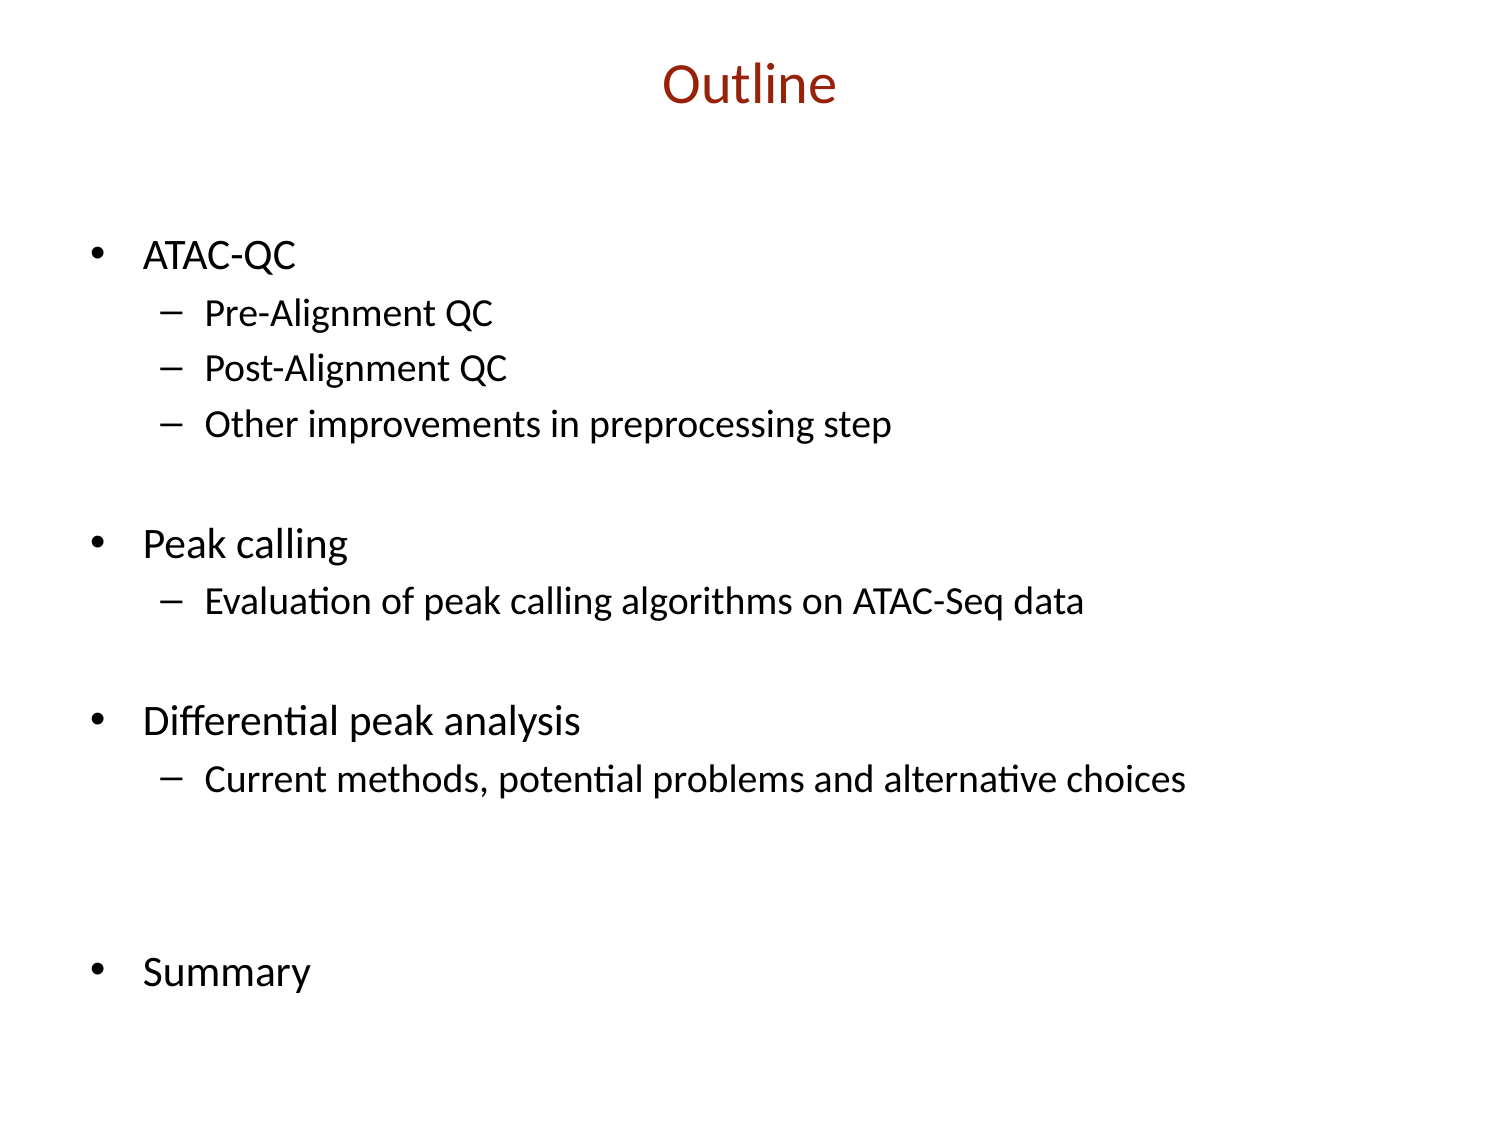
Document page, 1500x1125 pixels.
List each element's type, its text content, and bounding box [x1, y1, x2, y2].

title Outline [75, 16, 1425, 144]
list ATAC-QC Pre-Alignment QC Post-Alignment QC Other improvements in preprocessing step Peak calling Evaluation of peak calling algorithms on ATAC-Seq data Differential peak analysis Current methods, potential problems and alternative choices Summary [75, 158, 1425, 1005]
